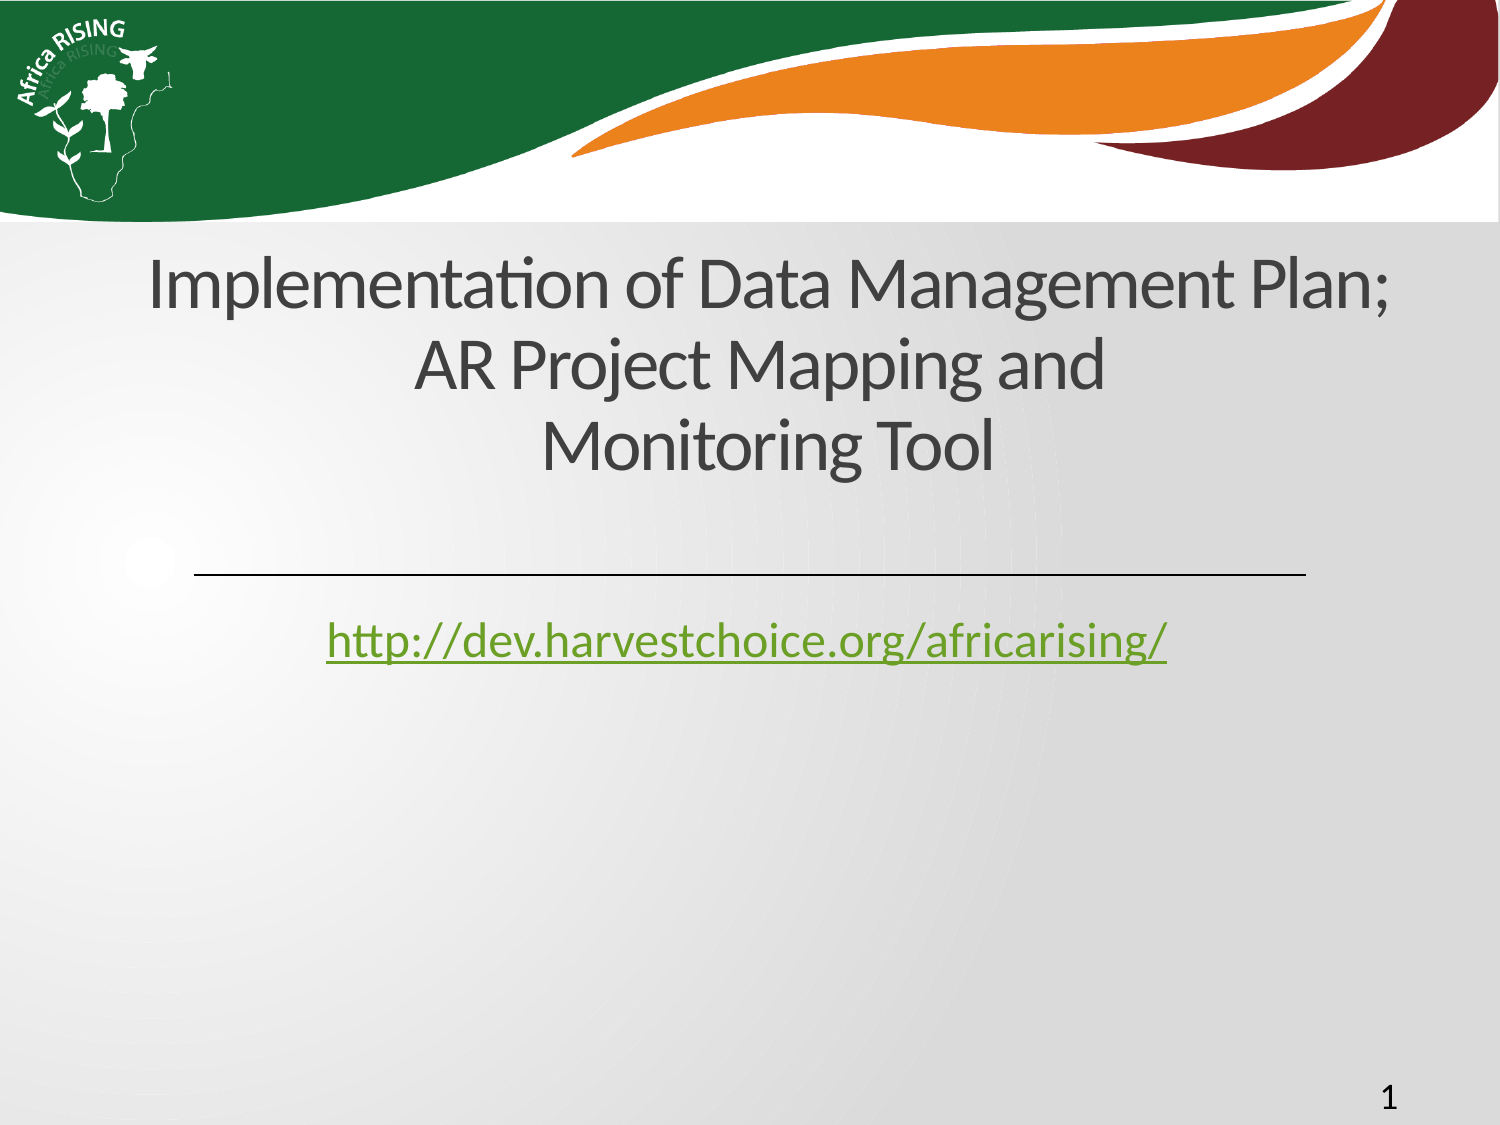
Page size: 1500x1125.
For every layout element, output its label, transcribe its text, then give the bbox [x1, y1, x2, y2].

picture [0, 0, 1499, 222]
list http://dev.harvestchoice.org/africarising/ [193, 600, 1300, 750]
slide_number 1 [1362, 1062, 1463, 1103]
title Implementation of Data Management Plan; AR Project Mapping and Monitoring Tool [99, 236, 1438, 525]
